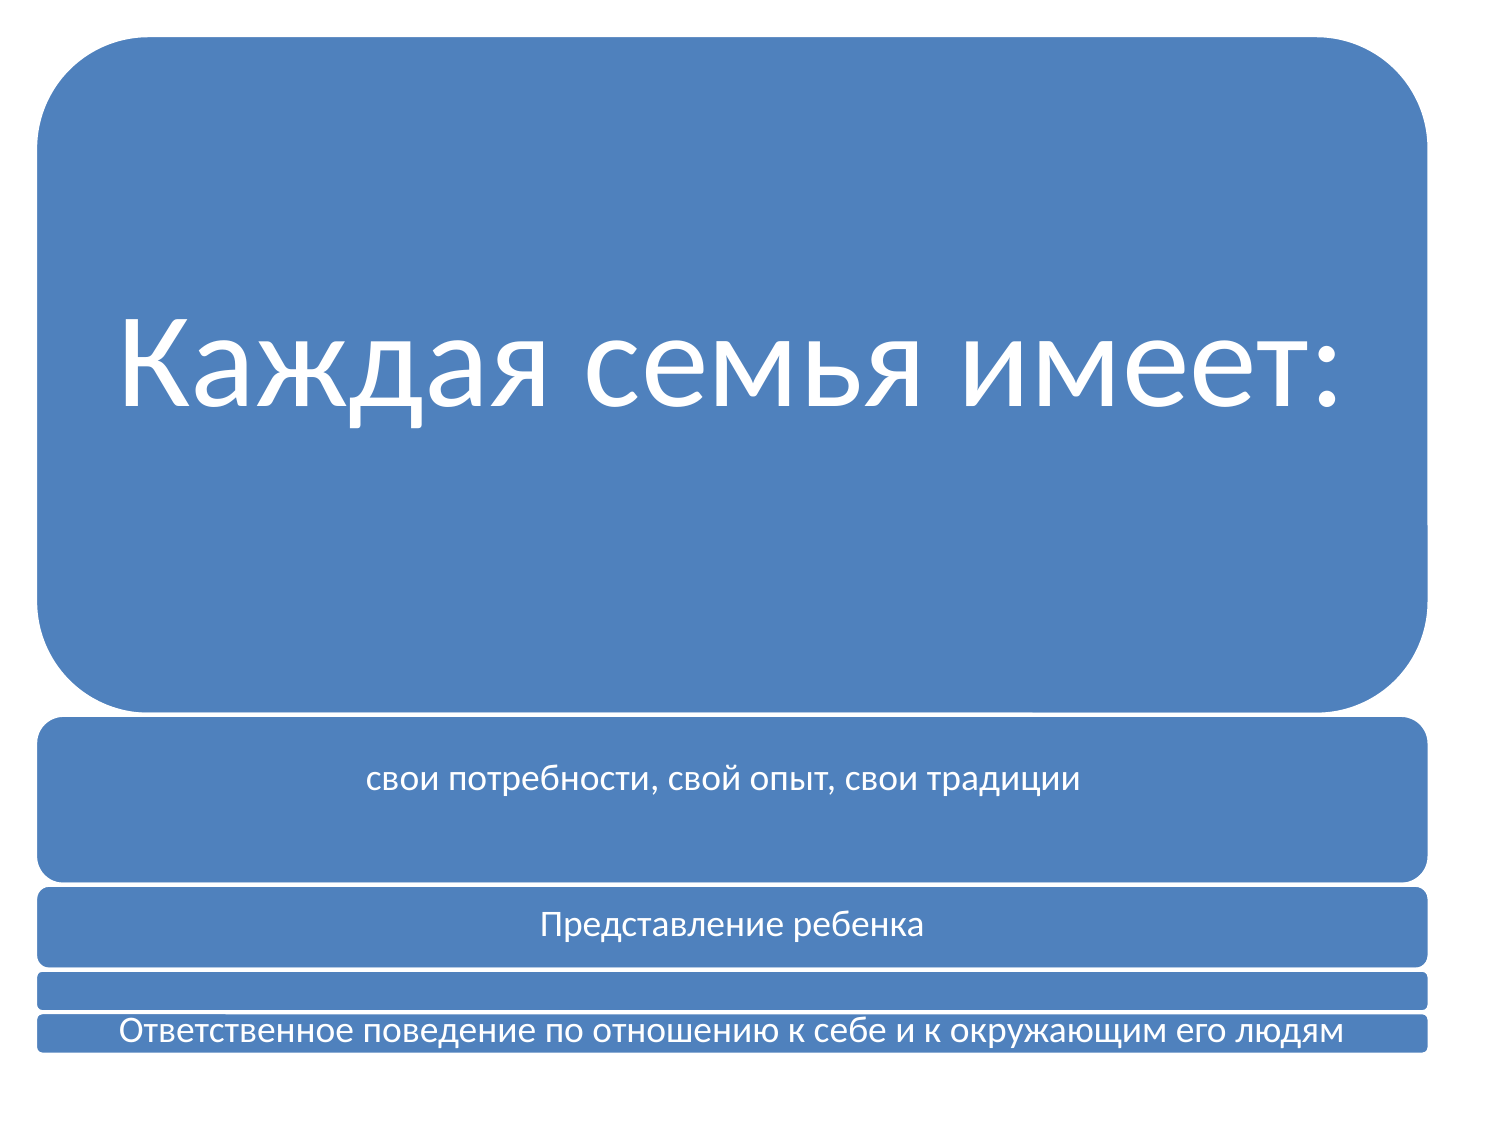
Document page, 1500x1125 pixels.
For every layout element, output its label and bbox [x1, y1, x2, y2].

text_box [34, 34, 1430, 1055]
